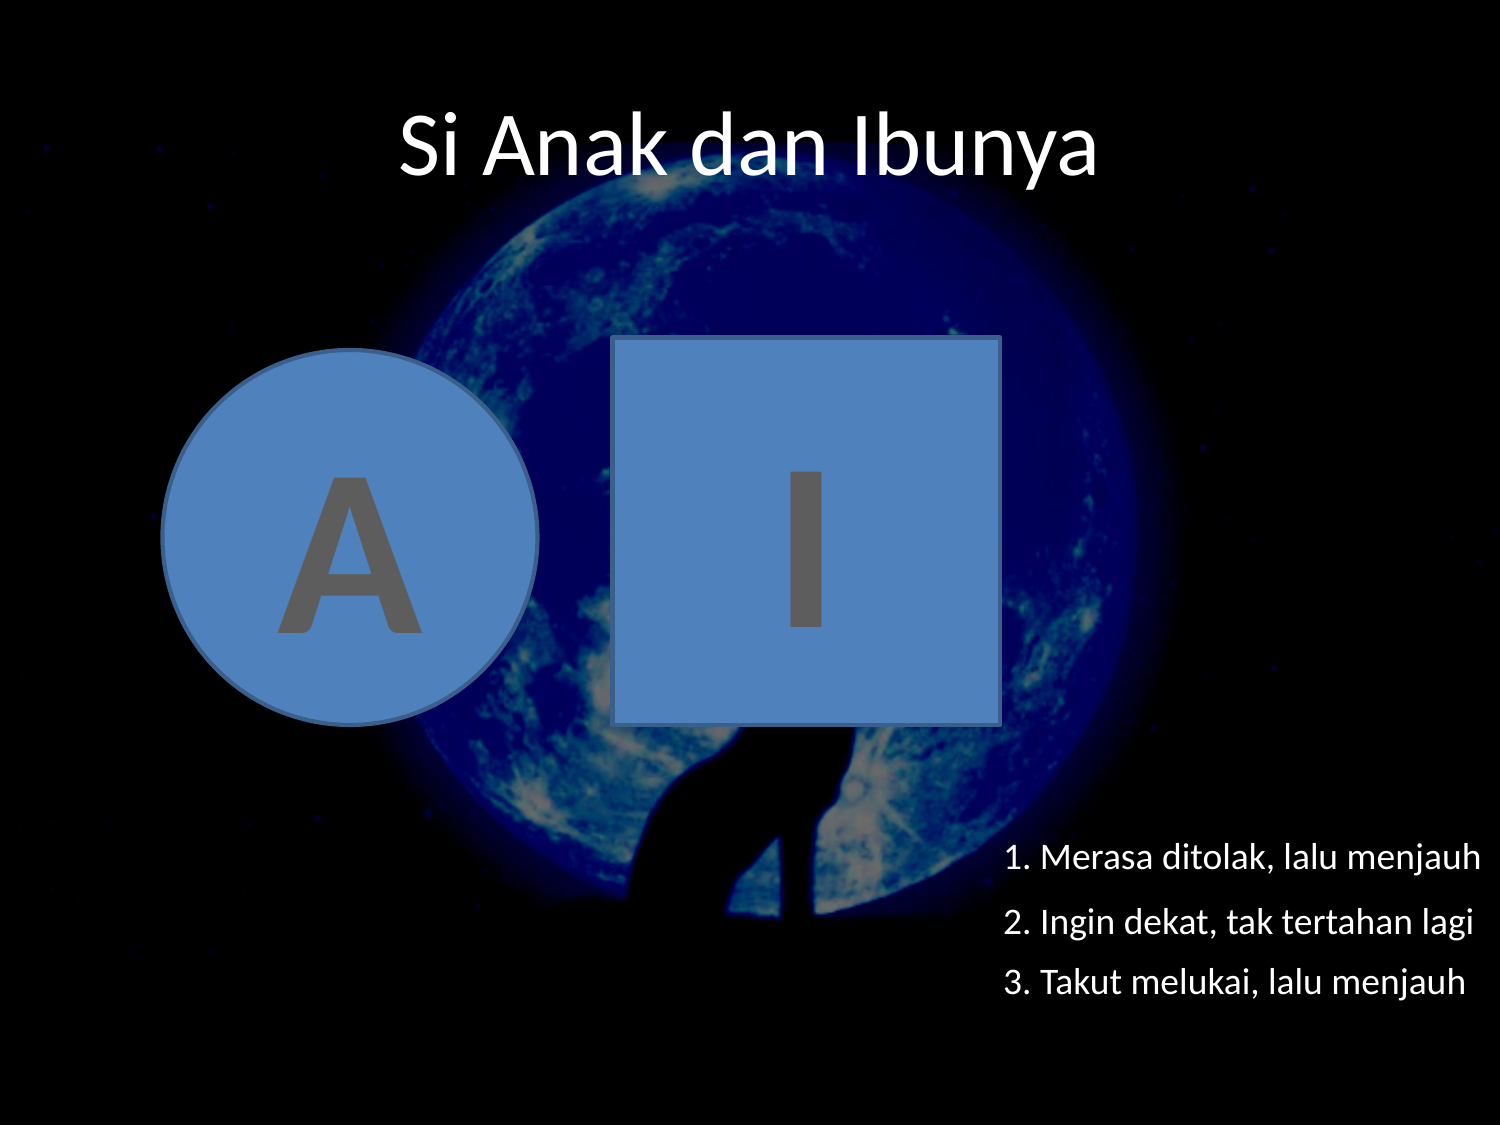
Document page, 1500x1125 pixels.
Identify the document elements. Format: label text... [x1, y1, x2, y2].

title Si Anak dan Ibunya [75, 45, 1425, 233]
text_box A [160, 347, 540, 728]
text_box I [610, 335, 1002, 727]
text_box 3. Takut melukai, lalu menjauh [988, 949, 1482, 1010]
text_box 1. Merasa ditolak, lalu menjauh [988, 824, 1498, 885]
text_box 2. Ingin dekat, tak tertahan lagi [988, 889, 1490, 950]
picture [0, 0, 1500, 1125]
